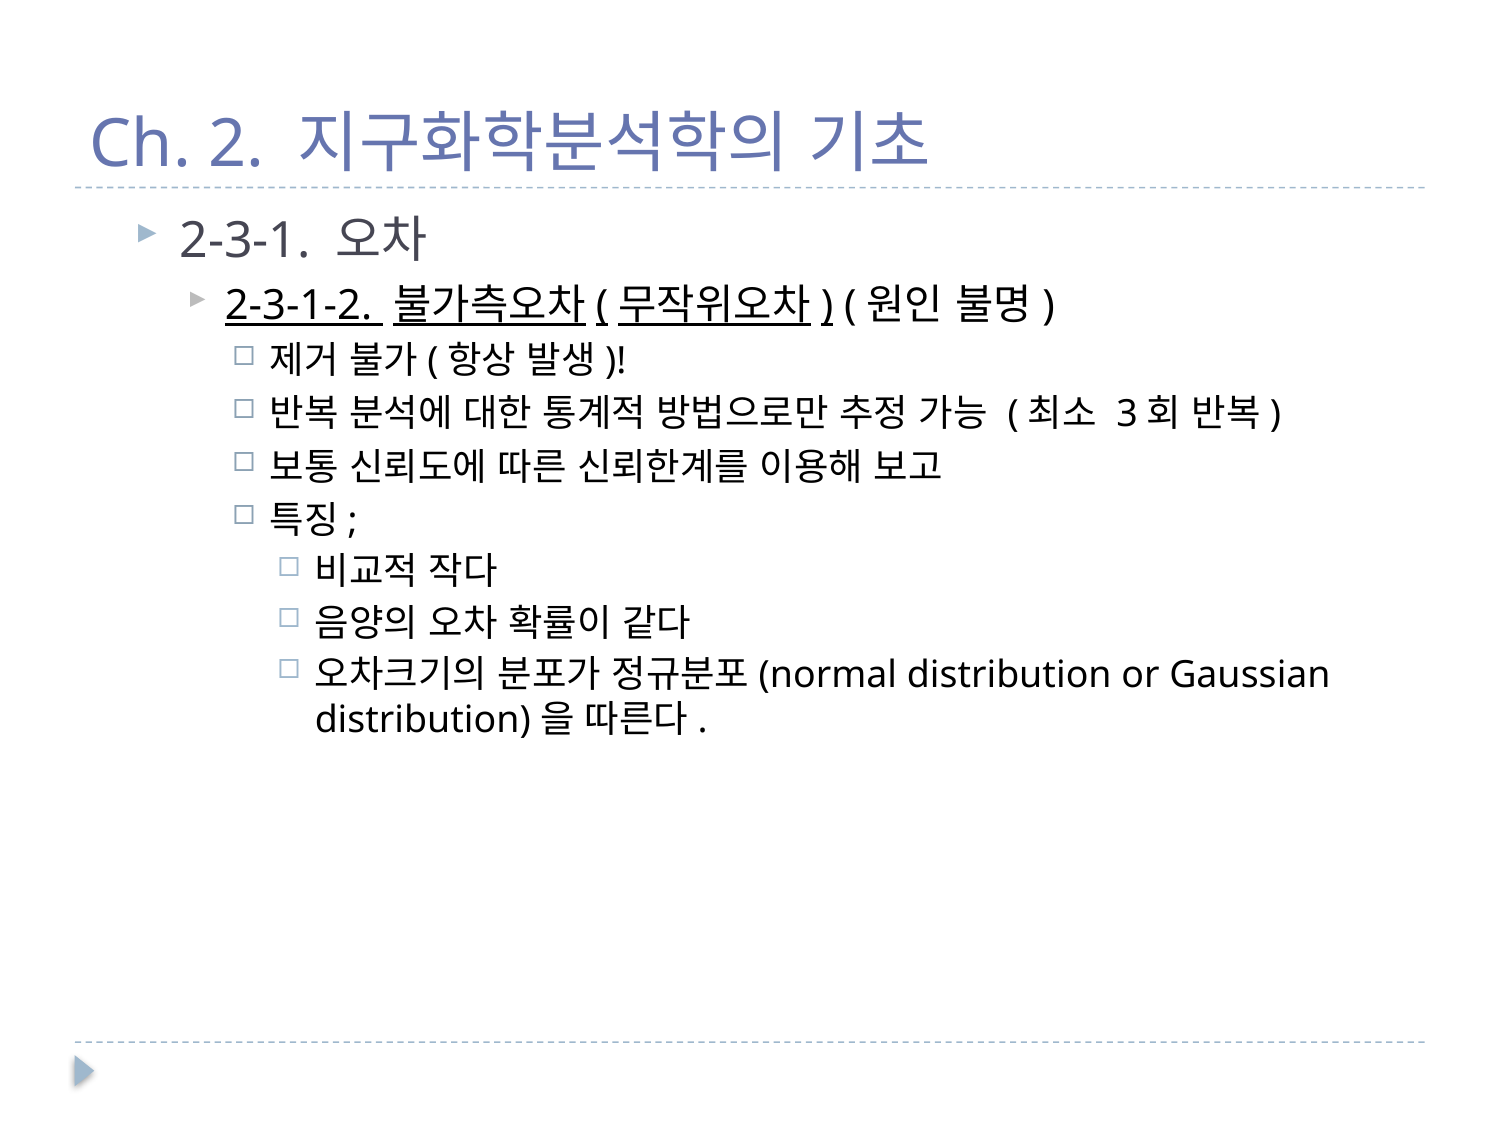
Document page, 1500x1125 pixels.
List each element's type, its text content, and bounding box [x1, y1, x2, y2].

title Ch. 2. 지구화학분석학의 기초 [75, 24, 1425, 188]
list 2-3-1. 오차 2-3-1-2. 불가측오차(무작위오차) (원인 불명) 제거 불가(항상 발생)! 반복 분석에 대한 통계적 방법으로만 추정 가능 (최소 3회 반복) 보통 신뢰도에 따른 신뢰한계를 이용해 보고 특징; 비교적 작다 음양의 오차 확률이 같다 오차크기의 분포가 정규분포(normal distribution or Gaussian distribution)을 따른다. [75, 200, 1425, 1010]
